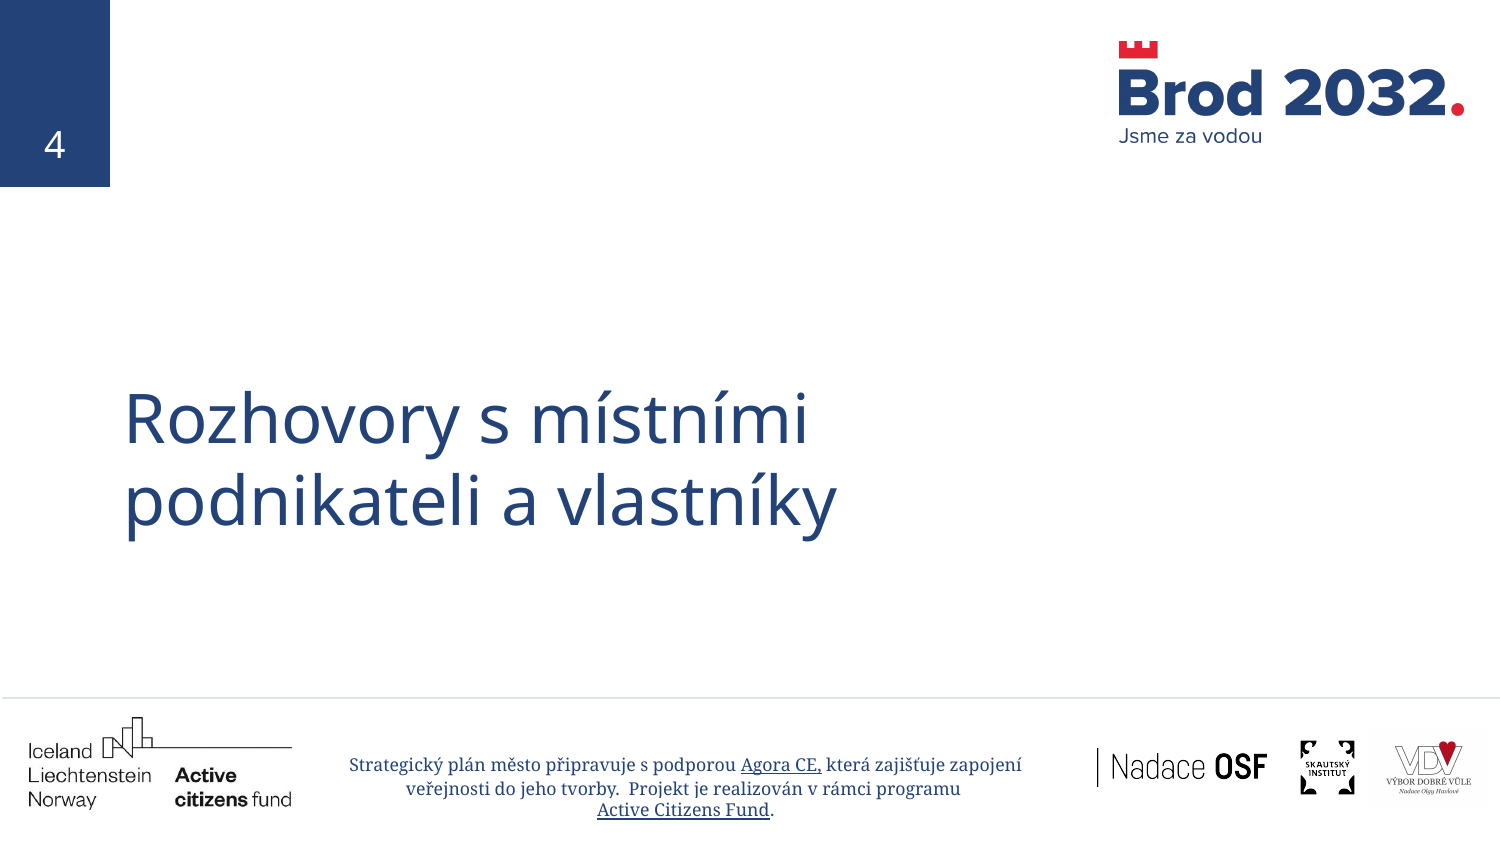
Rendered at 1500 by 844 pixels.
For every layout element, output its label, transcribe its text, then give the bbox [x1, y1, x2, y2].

picture [1290, 730, 1365, 805]
picture [1119, 41, 1464, 143]
slide_number 4 [0, 0, 110, 187]
picture [29, 717, 292, 810]
title Rozhovory s místními podnikateli a vlastníky [112, 360, 1014, 551]
picture [1369, 726, 1488, 810]
picture [1097, 748, 1267, 787]
